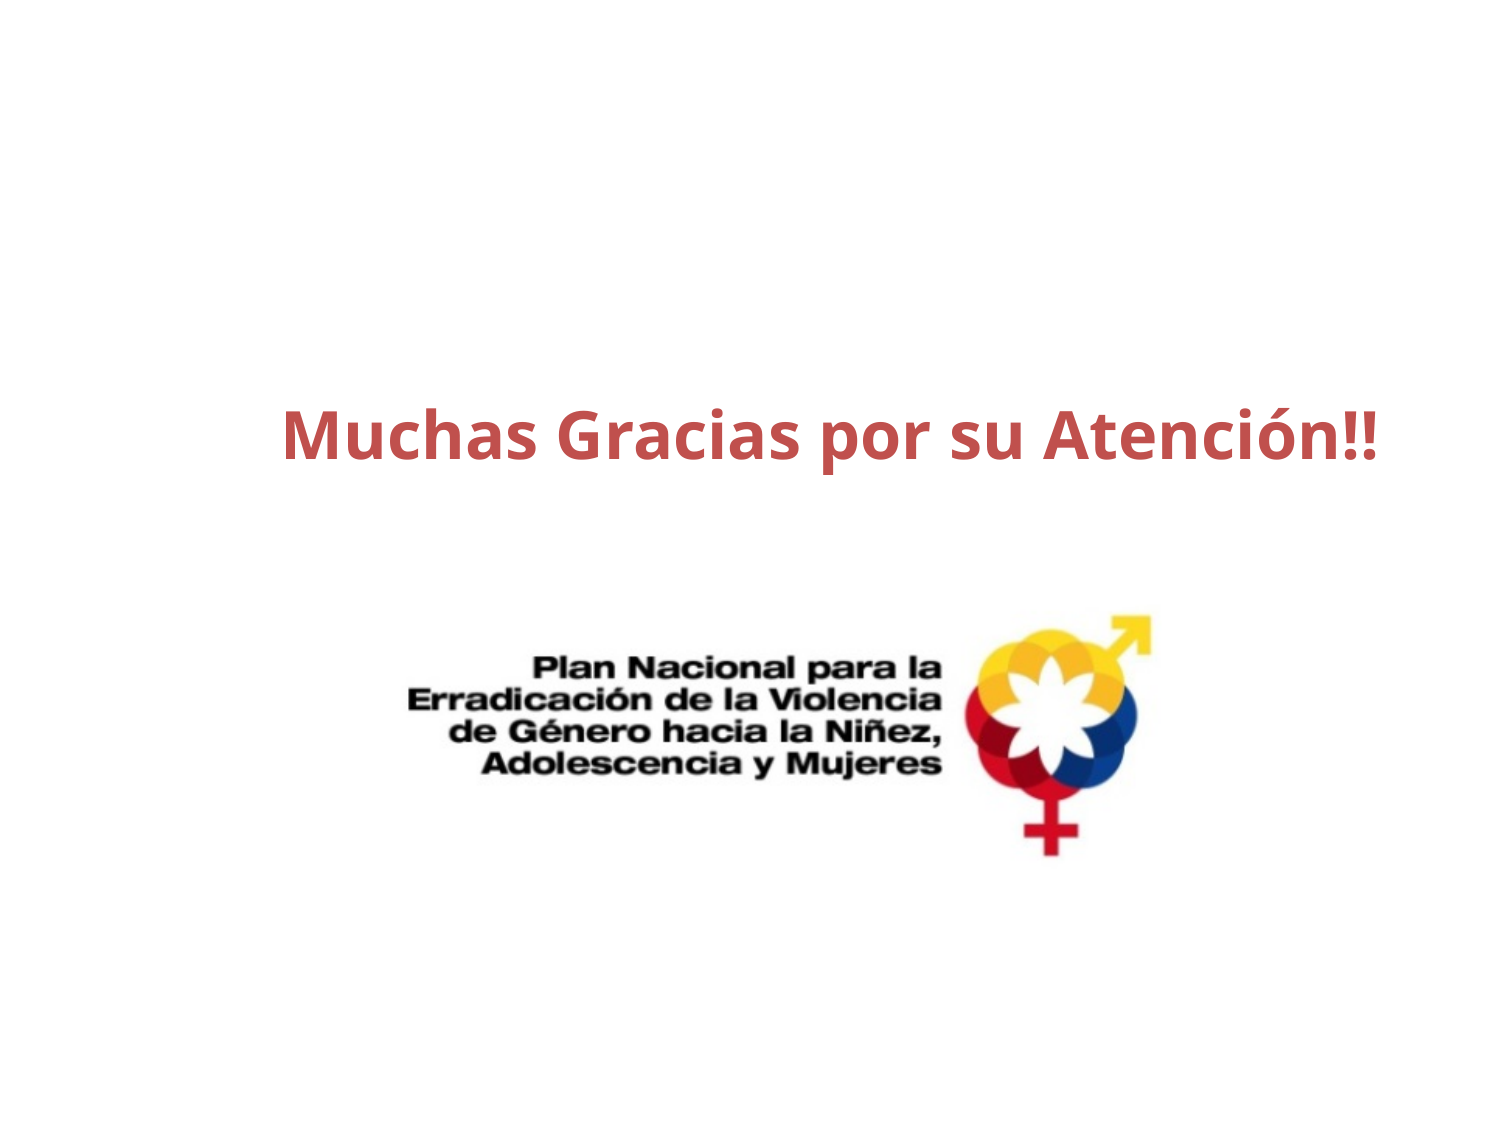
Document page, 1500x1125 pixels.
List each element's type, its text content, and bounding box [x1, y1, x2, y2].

list Muchas Gracias por su Atención!! [265, 385, 1500, 864]
picture [241, 511, 1294, 972]
